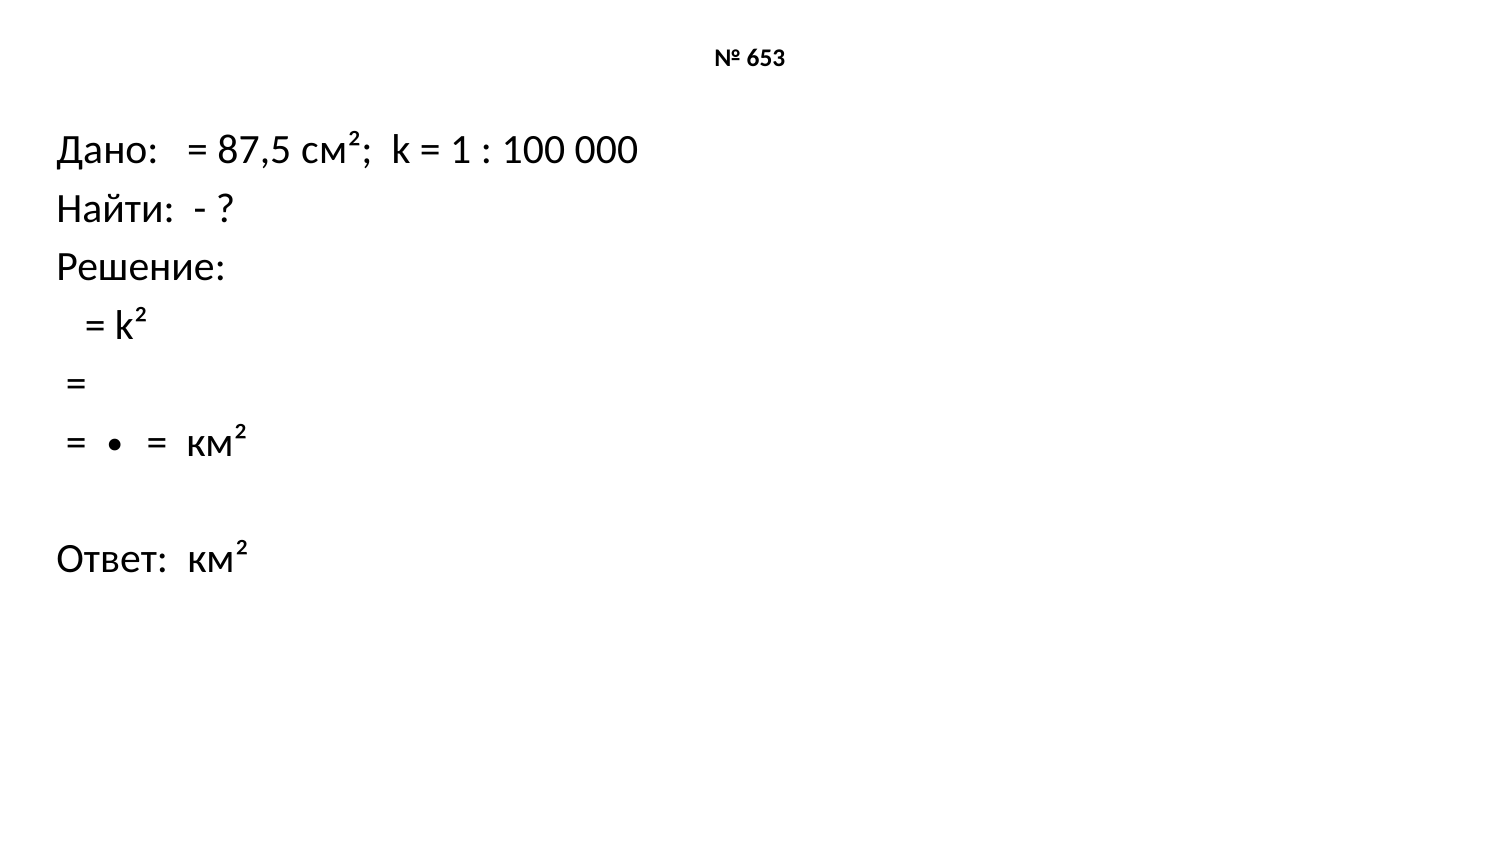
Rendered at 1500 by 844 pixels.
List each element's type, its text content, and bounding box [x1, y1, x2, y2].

title № 653 [75, 33, 1425, 80]
